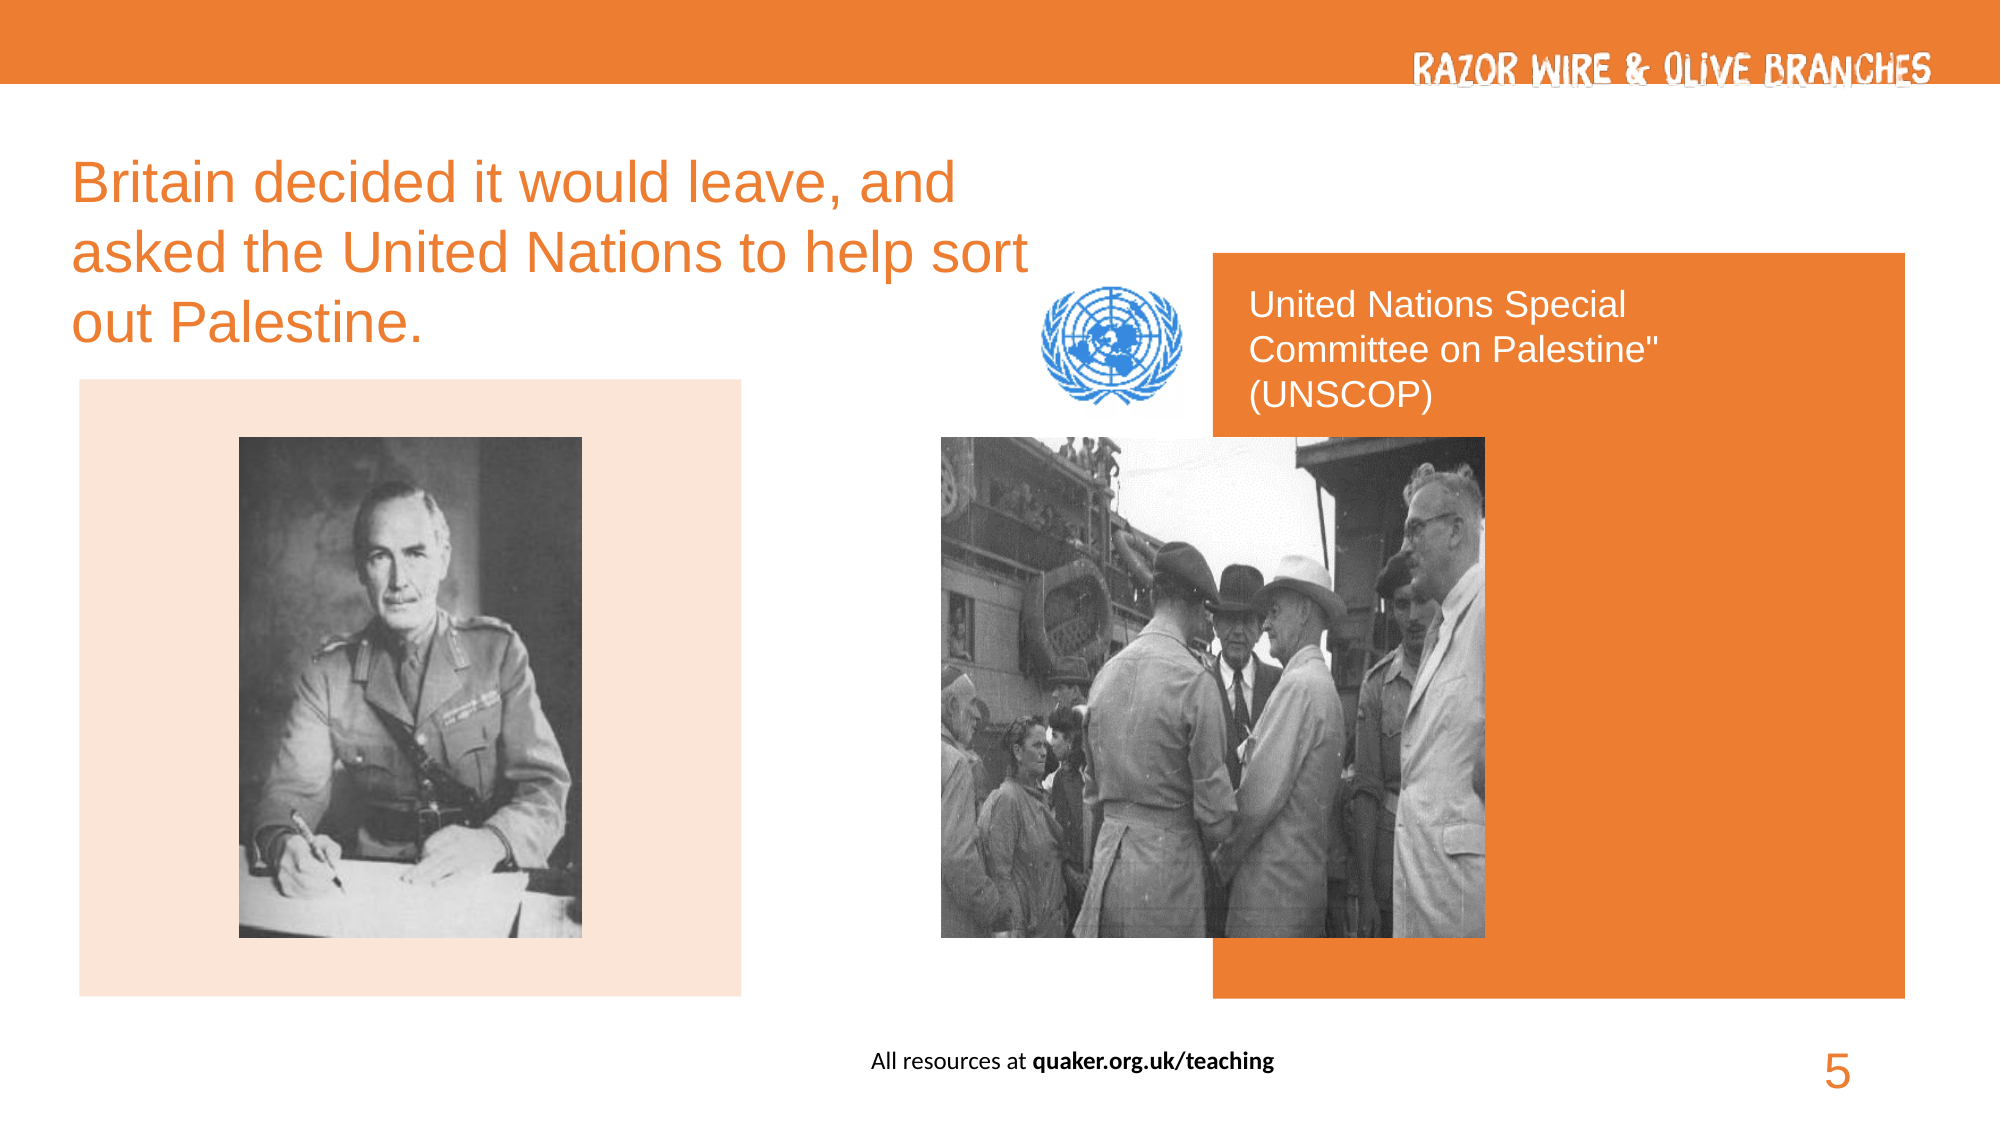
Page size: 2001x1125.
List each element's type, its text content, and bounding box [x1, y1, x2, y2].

picture [1040, 276, 1184, 420]
text_box Britain decided it would leave, and asked the United Nations to help sort out Palestine. [56, 137, 1054, 362]
picture [1411, 49, 1935, 89]
text_box [1212, 252, 1905, 999]
text_box United Nations Special Committee on Palestine" (UNSCOP) [1233, 272, 1816, 422]
picture [239, 437, 582, 938]
text_box [78, 378, 742, 997]
slide_number 5 [1416, 1038, 1867, 1099]
picture [941, 437, 1485, 938]
